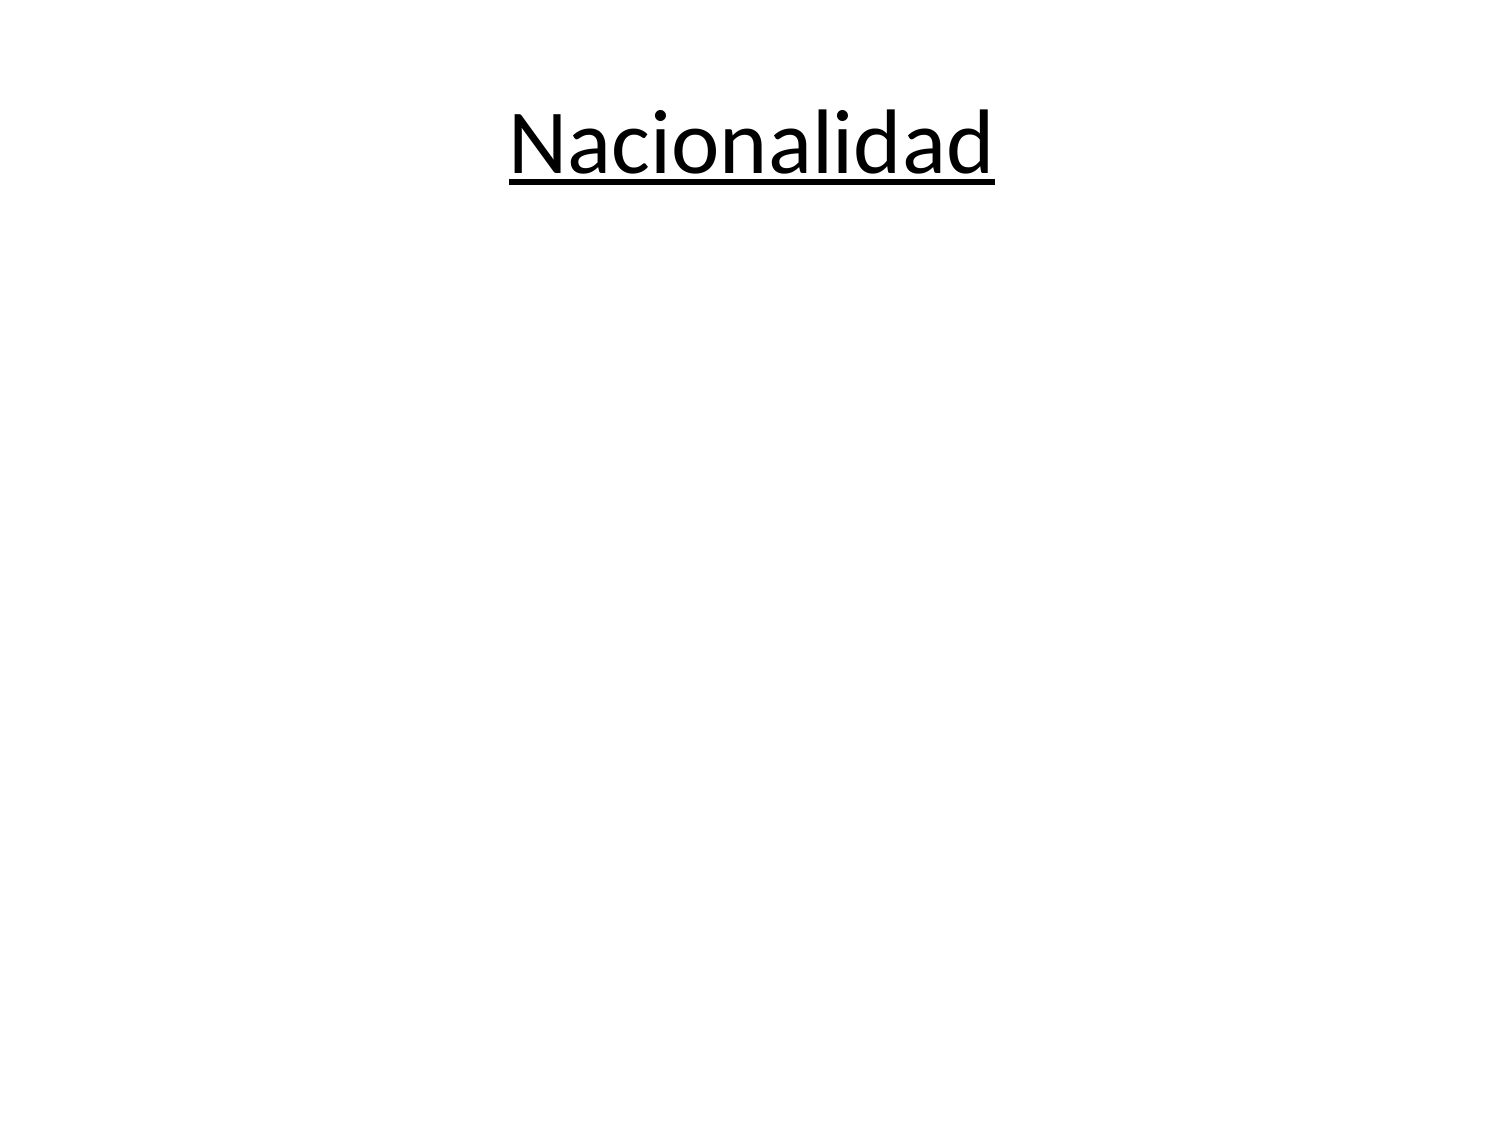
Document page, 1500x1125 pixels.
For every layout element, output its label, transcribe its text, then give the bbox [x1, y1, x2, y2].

title Nacionalidad [76, 42, 1428, 231]
